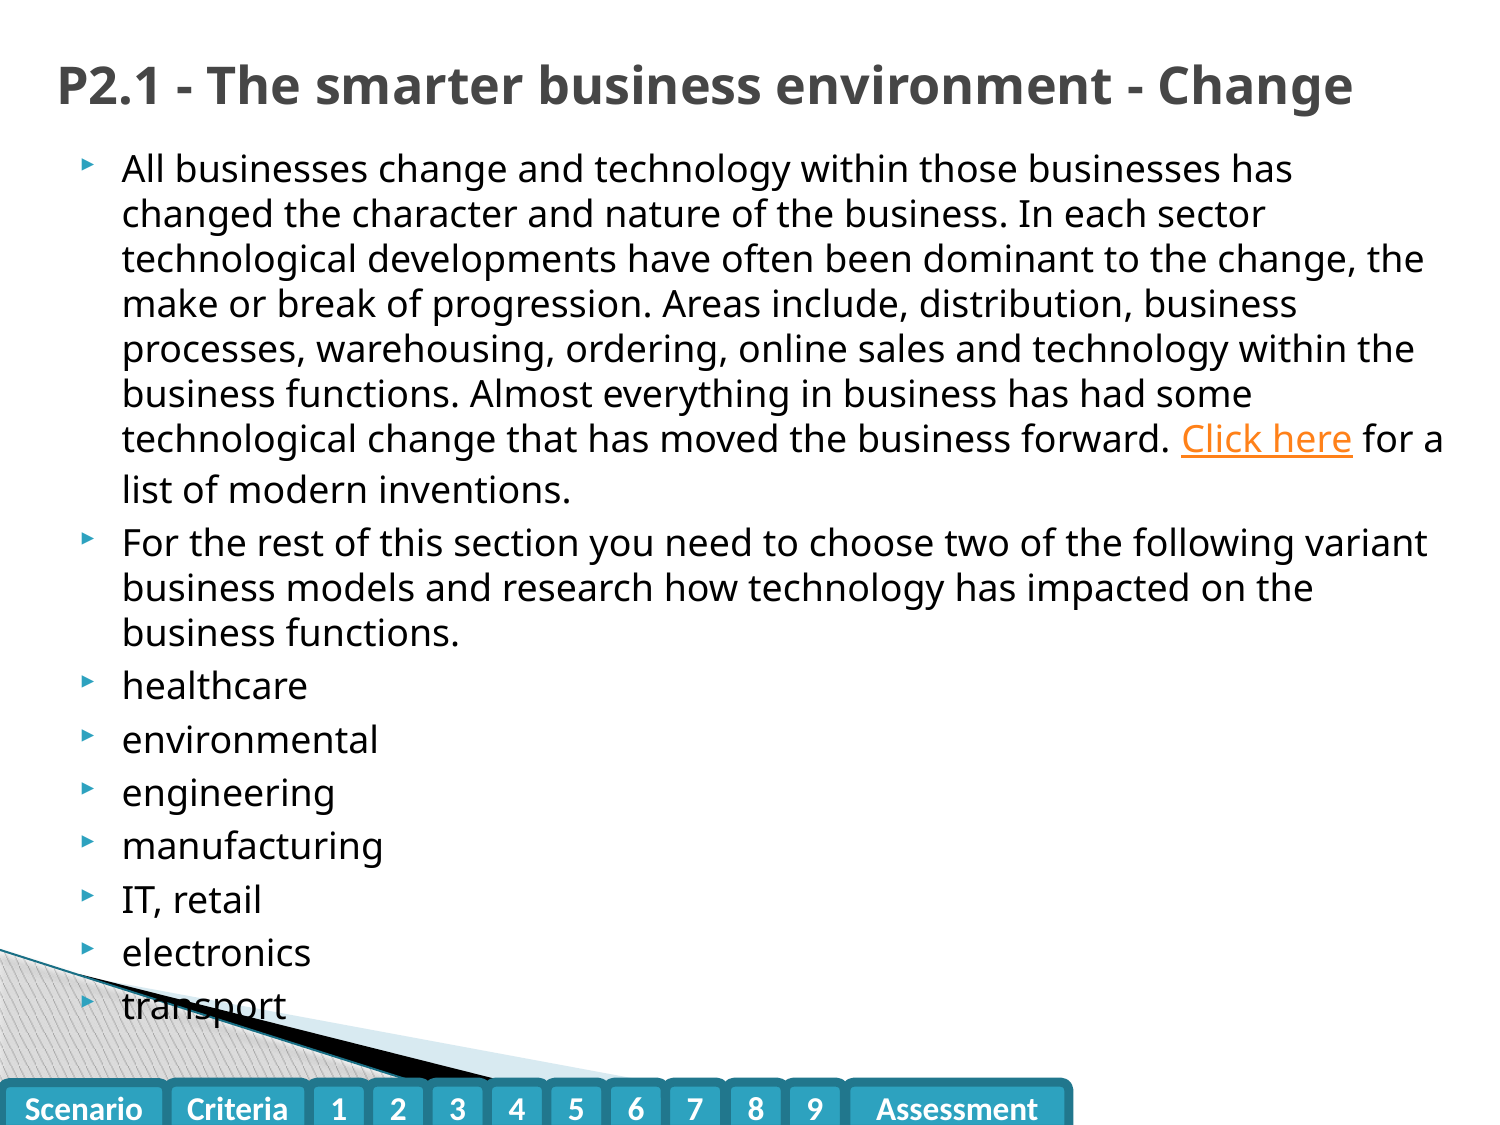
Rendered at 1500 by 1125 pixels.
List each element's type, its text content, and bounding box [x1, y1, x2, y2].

title P2.1 - The smarter business environment - Change [41, 18, 1459, 149]
list All businesses change and technology within those businesses has changed the character and nature of the business. In each sector technological developments have often been dominant to the change, the make or break of progression. Areas include, distribution, business processes, warehousing, ordering, online sales and technology within the business functions. Almost everything in business has had some technological change that has moved the business forward. Click here for a list of modern inventions. For the rest of this section you need to choose two of the following variant business models and research how technology has impacted on the business functions. healthcare environmental engineering manufacturing IT, retail electronics transport [46, 137, 1465, 1035]
